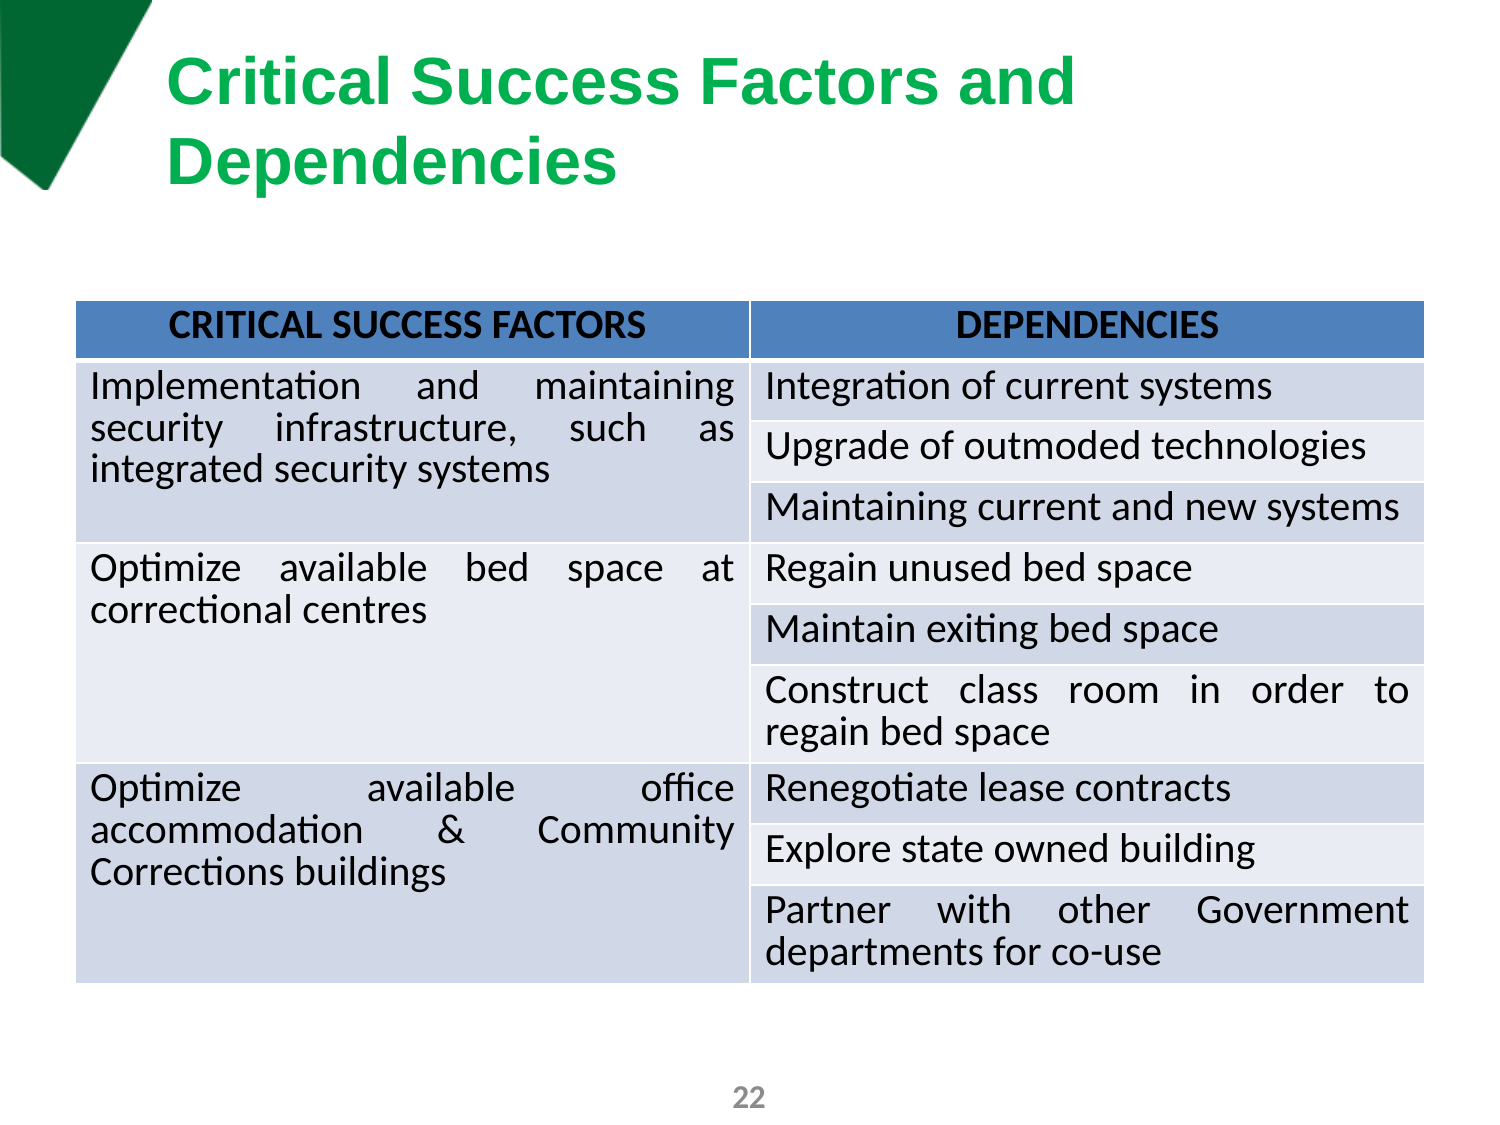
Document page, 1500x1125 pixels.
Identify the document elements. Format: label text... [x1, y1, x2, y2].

table_cell Renegotiate lease contracts [751, 764, 1424, 823]
slide_number 22 [430, 1065, 781, 1125]
picture [0, 0, 153, 190]
text_box Critical Success Factors and Dependencies [152, 30, 1465, 206]
table_cell Optimize available office accommodation & Community Corrections buildings [76, 764, 749, 983]
table_cell Implementation and maintaining security infrastructure, such as integrated security systems [76, 363, 749, 542]
table_cell Maintain exiting bed space [751, 605, 1424, 664]
table_cell Optimize available bed space at correctional centres [76, 544, 749, 762]
table_header CRITICAL SUCCESS FACTORS [76, 301, 749, 358]
table_cell Construct class room in order to regain bed space [751, 666, 1424, 762]
table_cell Explore state owned building [751, 825, 1424, 884]
table_cell Partner with other Government departments for co-use [751, 886, 1424, 983]
table_cell Integration of current systems [751, 363, 1424, 420]
table_cell Regain unused bed space [751, 544, 1424, 603]
table_cell Upgrade of outmoded technologies [751, 422, 1424, 481]
table_header DEPENDENCIES [751, 301, 1424, 358]
table_cell Maintaining current and new systems [751, 483, 1424, 542]
